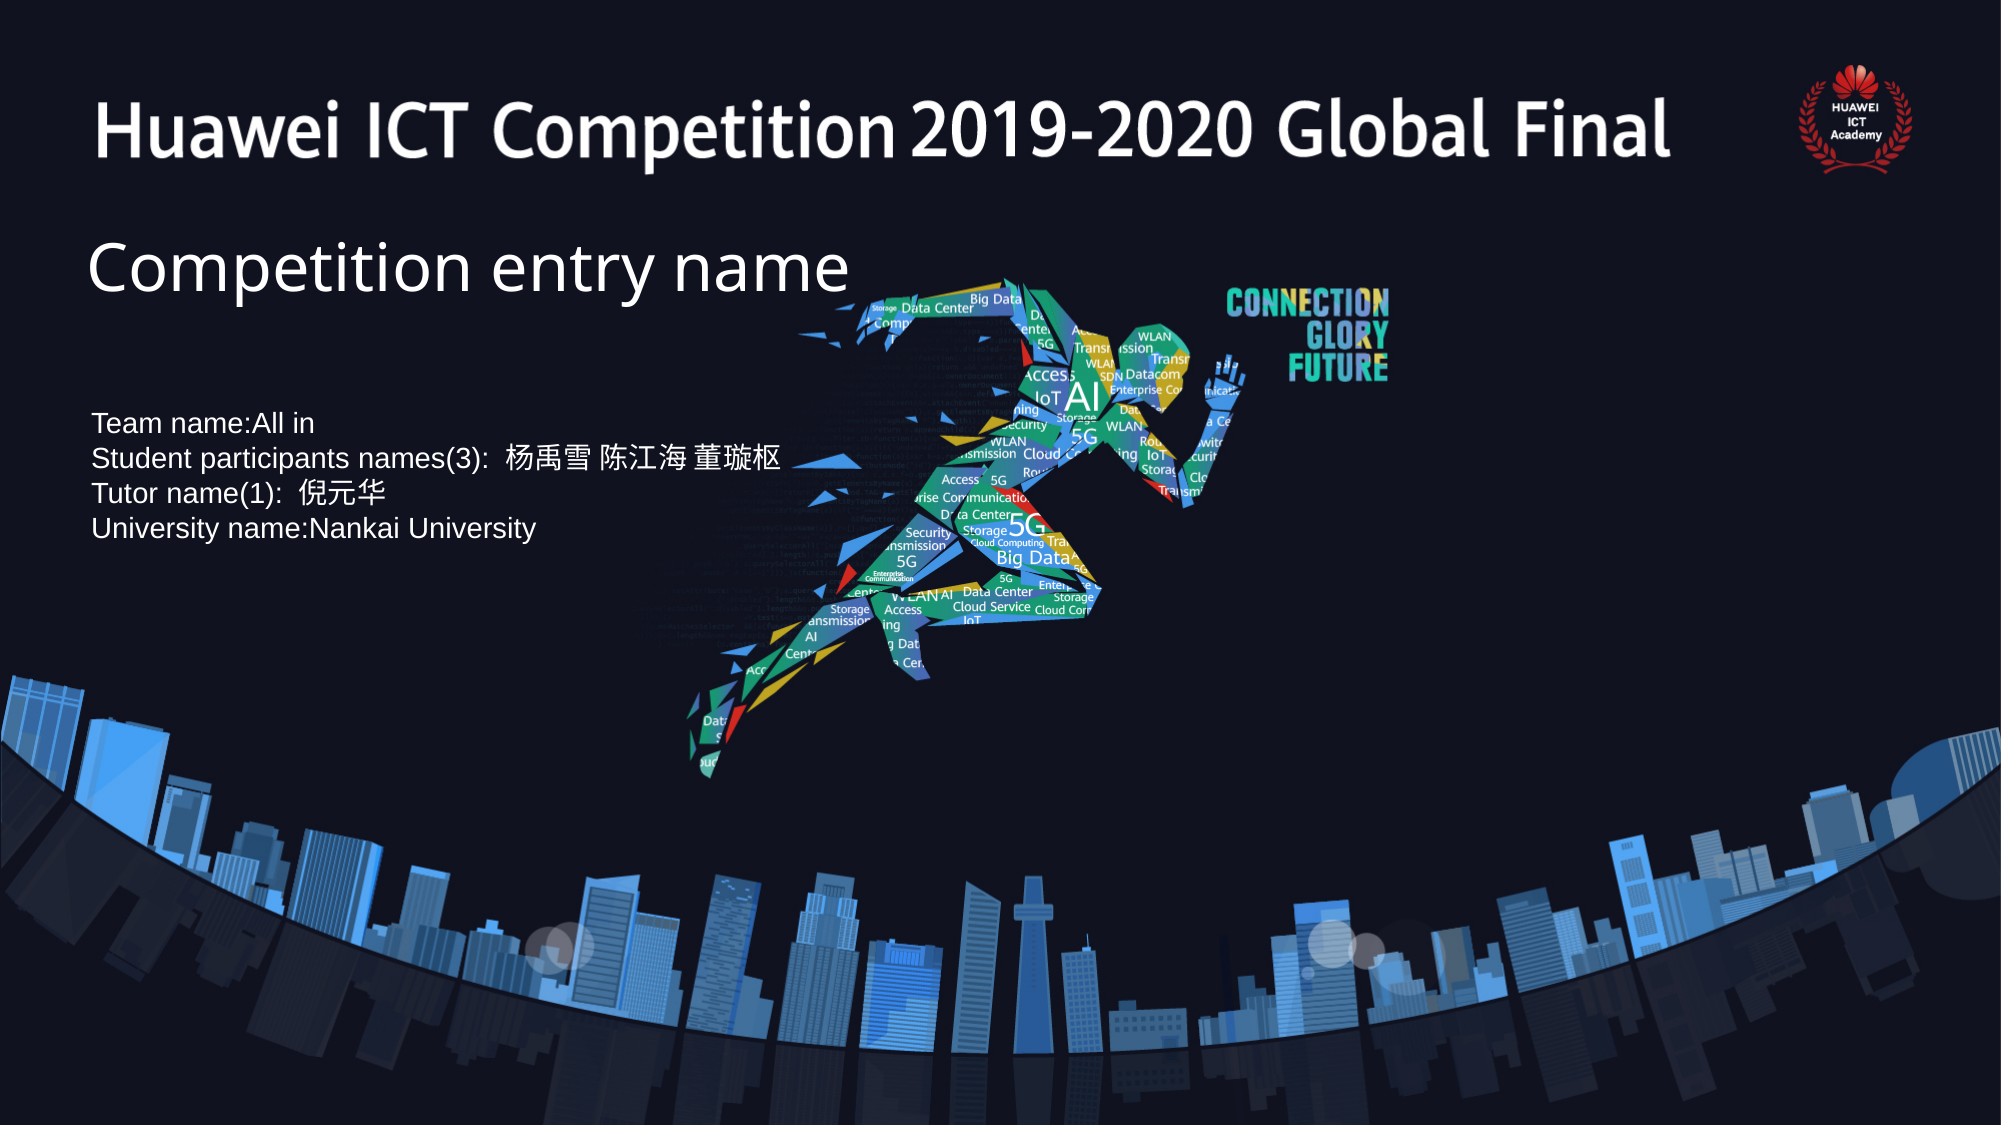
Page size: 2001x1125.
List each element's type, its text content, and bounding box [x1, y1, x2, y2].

text_box Competition entry name [71, 226, 1148, 340]
text_box Team name:All in Student participants names(3): 杨禹雪 陈江海 董璇枢 Tutor name(1): 倪元华 University name:Nankai University [76, 397, 1149, 644]
picture [0, 0, 2001, 1125]
